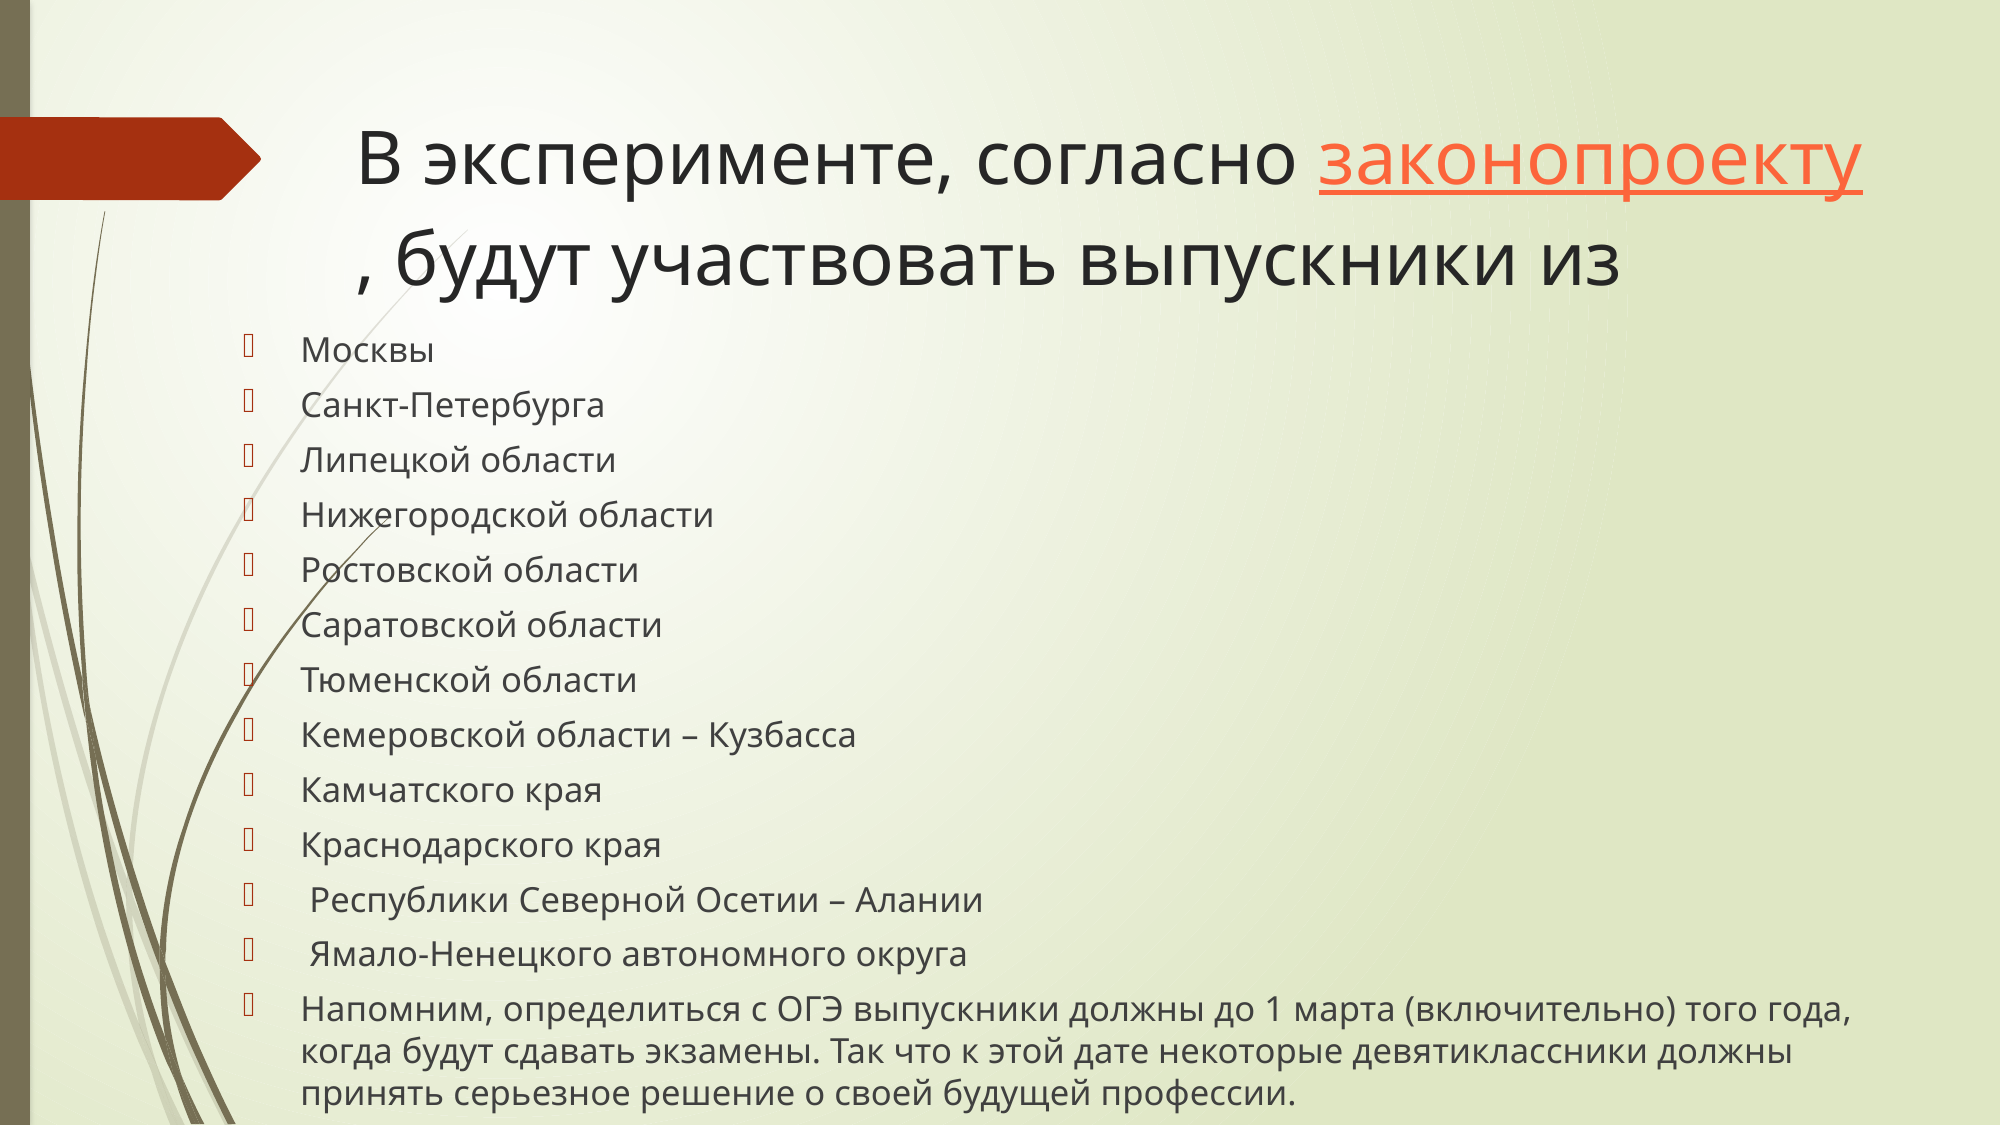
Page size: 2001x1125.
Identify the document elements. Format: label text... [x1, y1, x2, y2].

list Москвы Санкт-Петербурга Липецкой области Нижегородской области Ростовской области Саратовской области Тюменской области Кемеровской области – Кузбасса Камчатского края Краснодарского края Республики Северной Осетии – Алании Ямало-Ненецкого автономного округа Напомним, определиться с ОГЭ выпускники должны до 1 марта (включительно) того года, когда будут сдавать экзамены. Так что к этой дате некоторые девятиклассники должны принять серьезное решение о своей будущей профессии. [227, 278, 1888, 1125]
title В эксперименте, согласно законопроекту, будут участвовать выпускники из [340, 102, 1888, 278]
